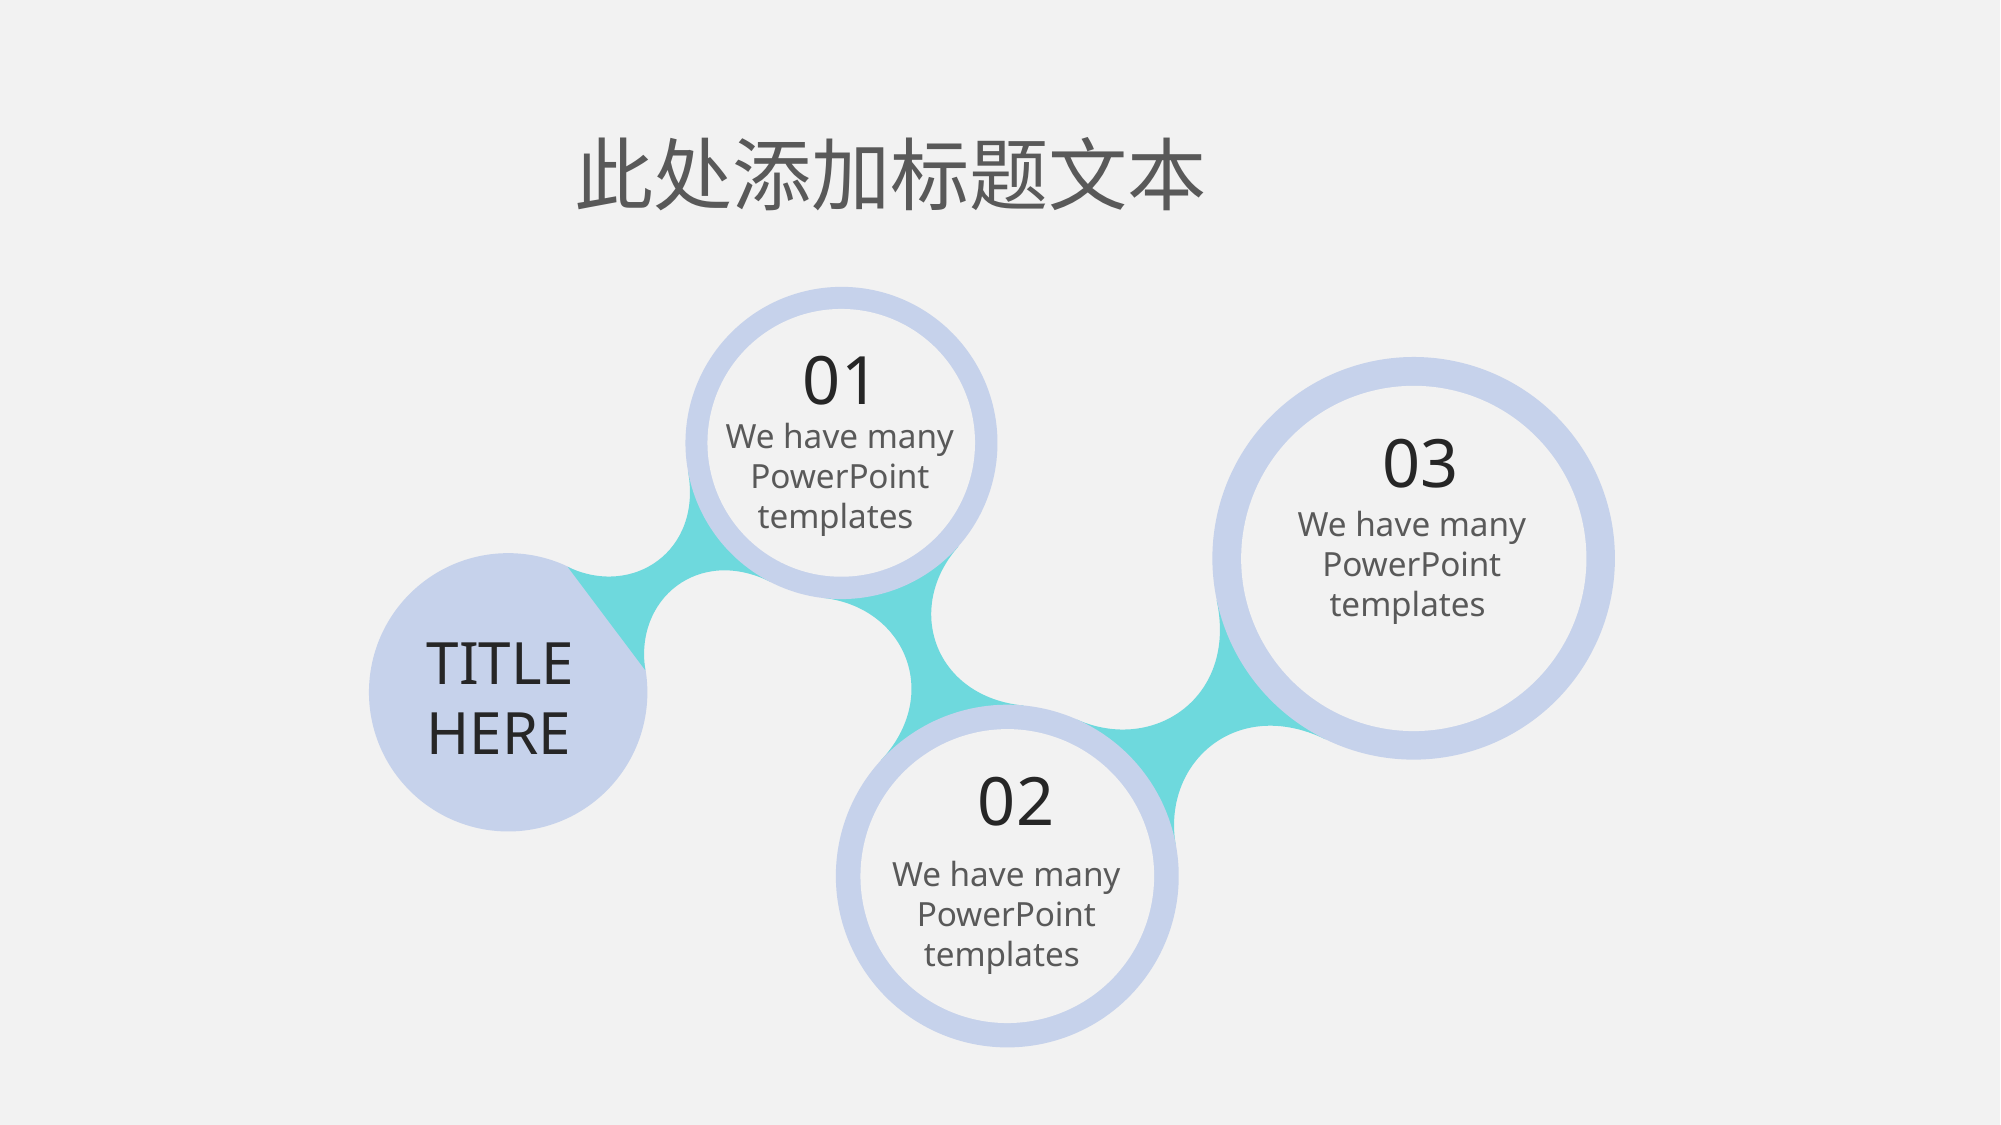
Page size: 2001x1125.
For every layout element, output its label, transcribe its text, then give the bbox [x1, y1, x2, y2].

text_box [401, 244, 1578, 1034]
text_box 此处添加标题文本 [560, 117, 1440, 228]
